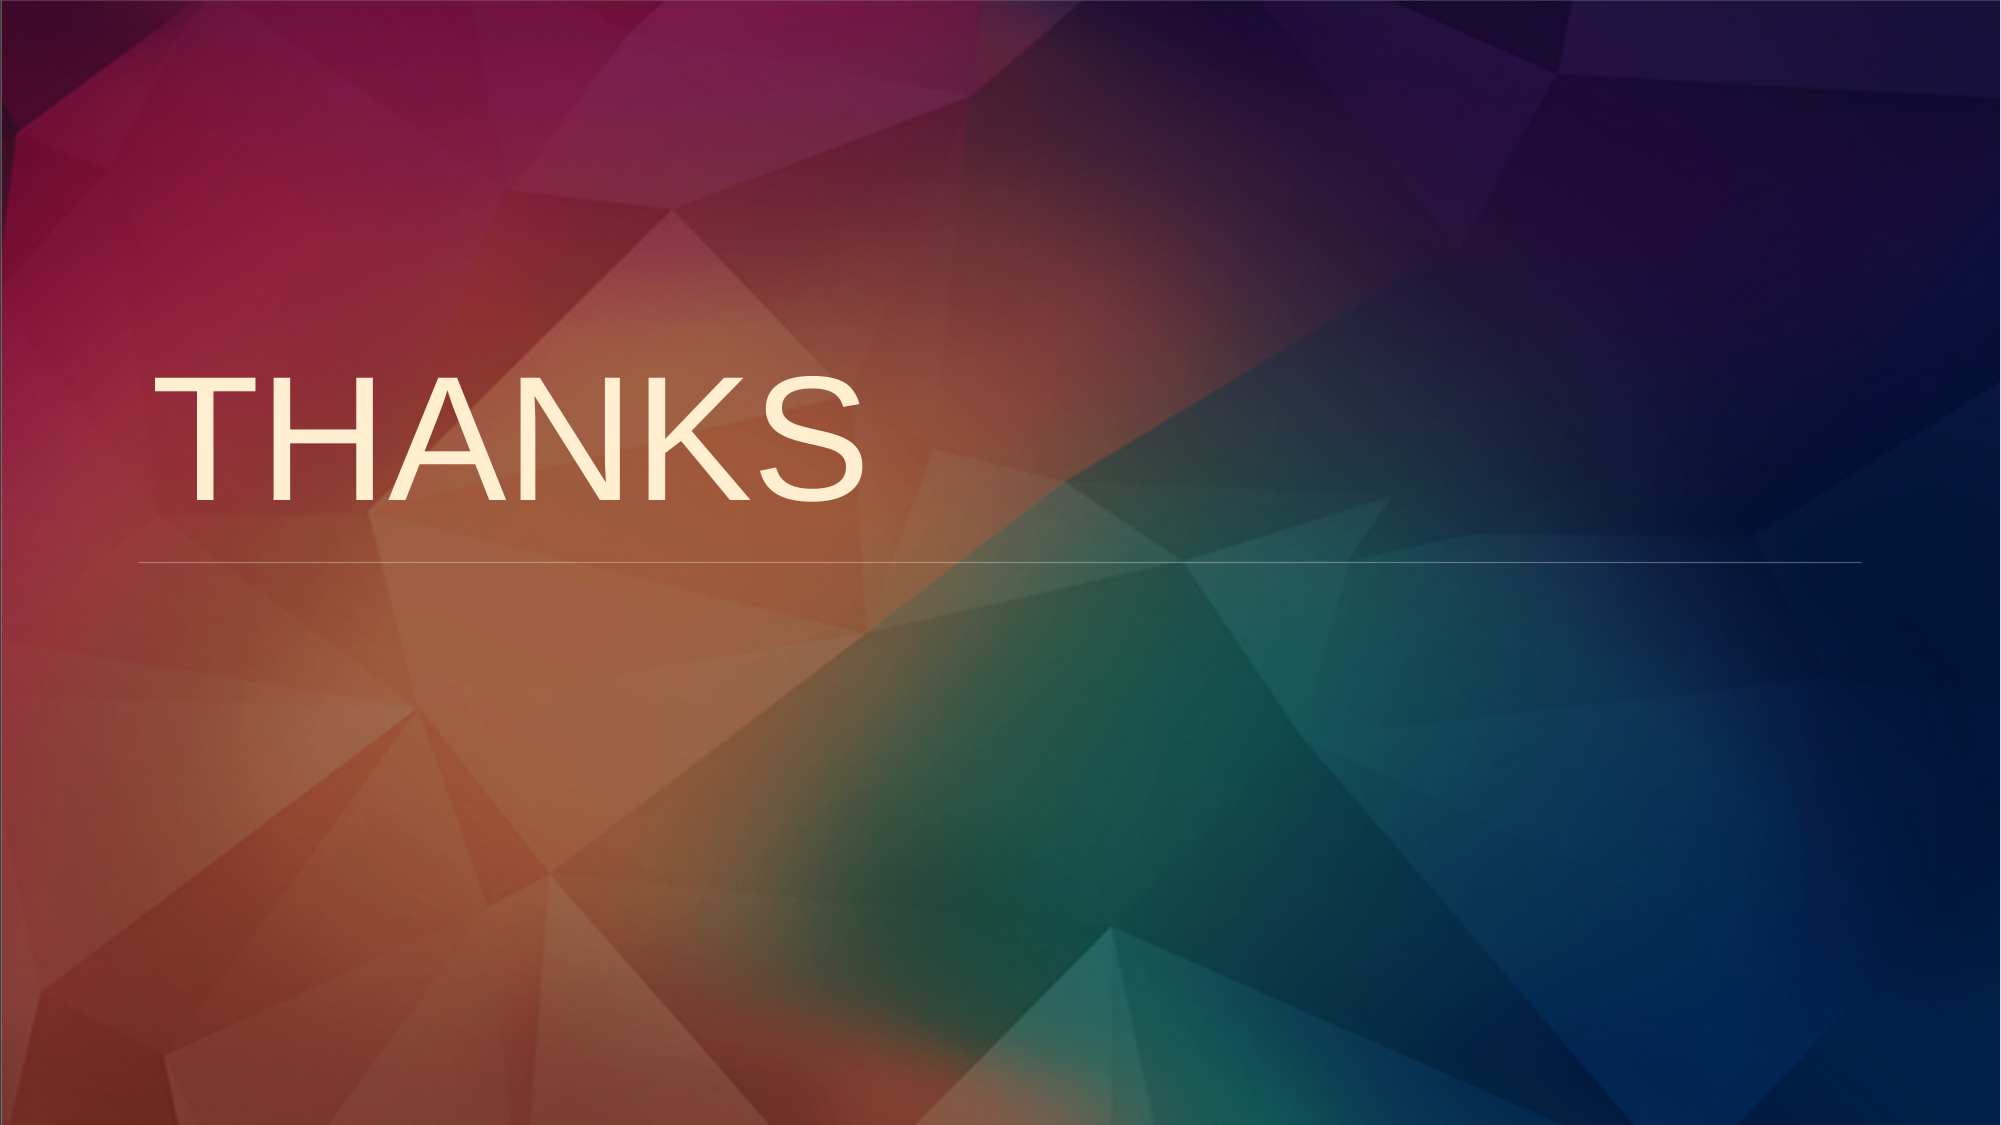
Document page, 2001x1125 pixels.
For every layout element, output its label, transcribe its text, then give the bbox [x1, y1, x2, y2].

picture [3, 1, 2001, 1125]
title THANKS [136, 337, 1862, 547]
